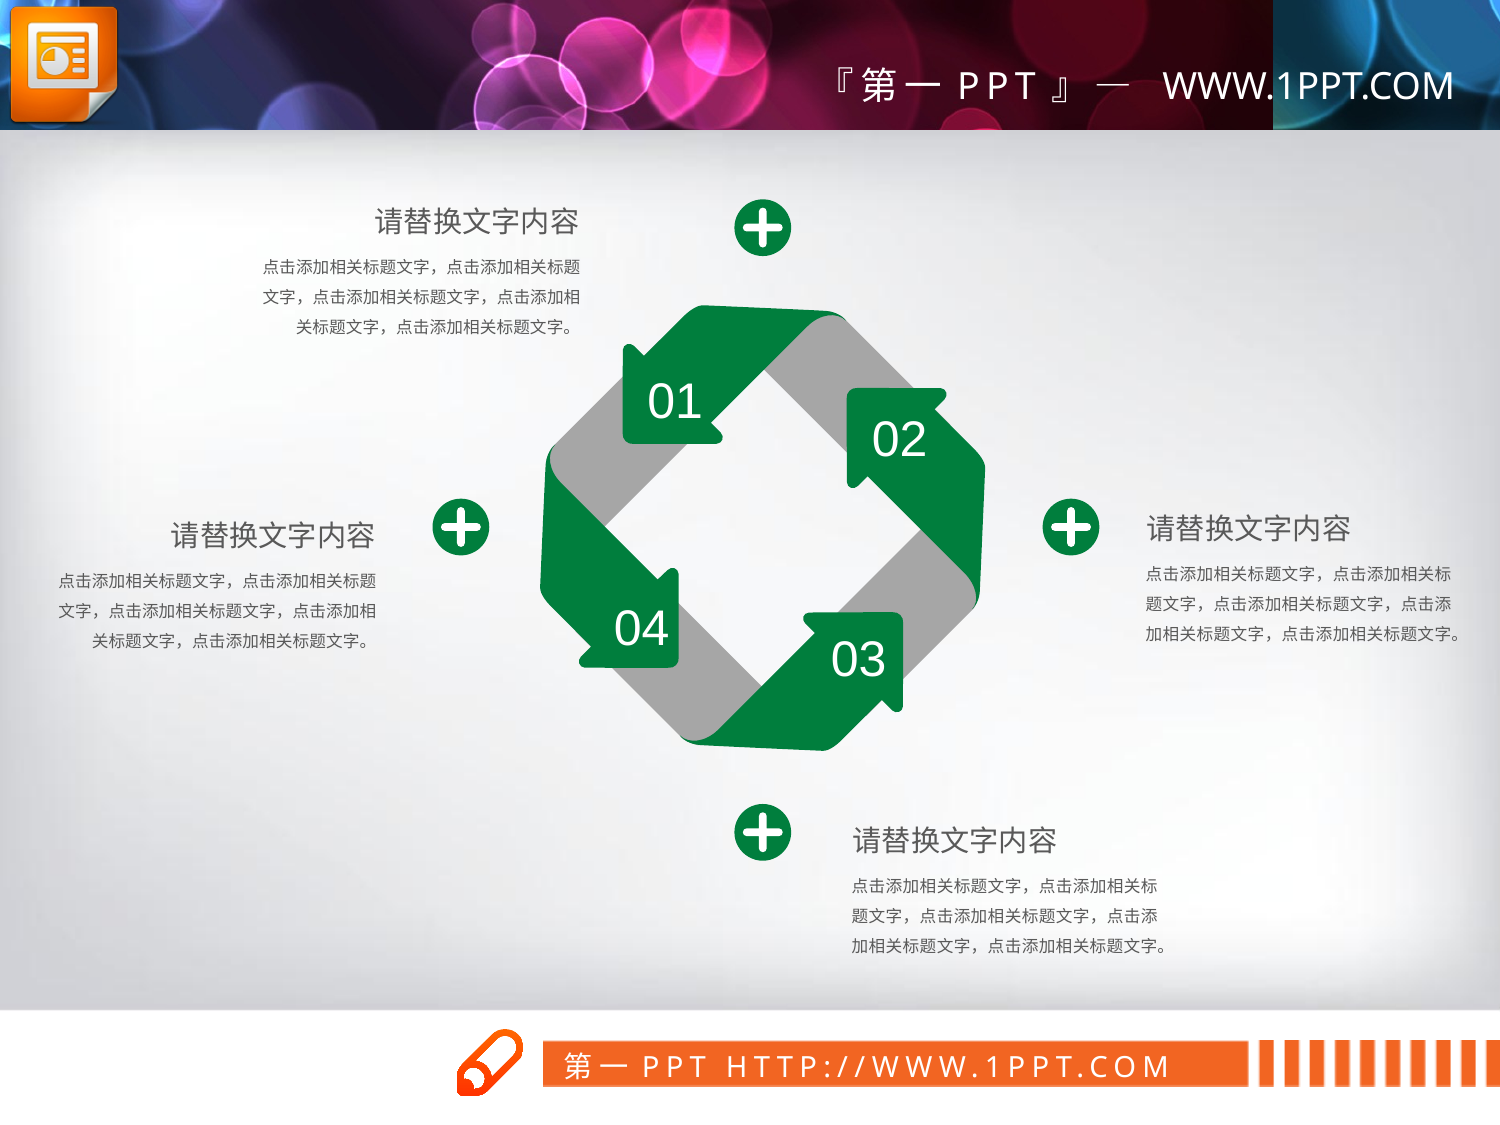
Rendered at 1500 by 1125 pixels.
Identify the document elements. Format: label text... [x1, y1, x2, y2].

text_box 点击添加相关标题文字，点击添加相关标题文字，点击添加相关标题文字，点击添加相关标题文字，点击添加相关标题文字。 [245, 239, 470, 345]
picture [0, 0, 1500, 1012]
text_box 请替换文字内容 [1131, 503, 1367, 554]
picture [543, 1040, 1500, 1087]
text_box 请替换文字内容 [359, 196, 595, 246]
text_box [475, 240, 1050, 816]
text_box 点击添加相关标题文字，点击添加相关标题文字，点击添加相关标题文字，点击添加相关标题文字，点击添加相关标题文字。 [1130, 546, 1467, 652]
text_box 点击添加相关标题文字，点击添加相关标题文字，点击添加相关标题文字，点击添加相关标题文字，点击添加相关标题文字。 [41, 553, 392, 658]
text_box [734, 824, 792, 861]
text_box 请替换文字内容 [155, 509, 391, 560]
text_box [1055, 498, 1100, 556]
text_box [432, 498, 470, 556]
text_box 请替换文字内容 [837, 815, 1073, 865]
text_box 点击添加相关标题文字，点击添加相关标题文字，点击添加相关标题文字，点击添加相关标题文字，点击添加相关标题文字。 [836, 858, 1173, 964]
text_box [734, 199, 792, 239]
